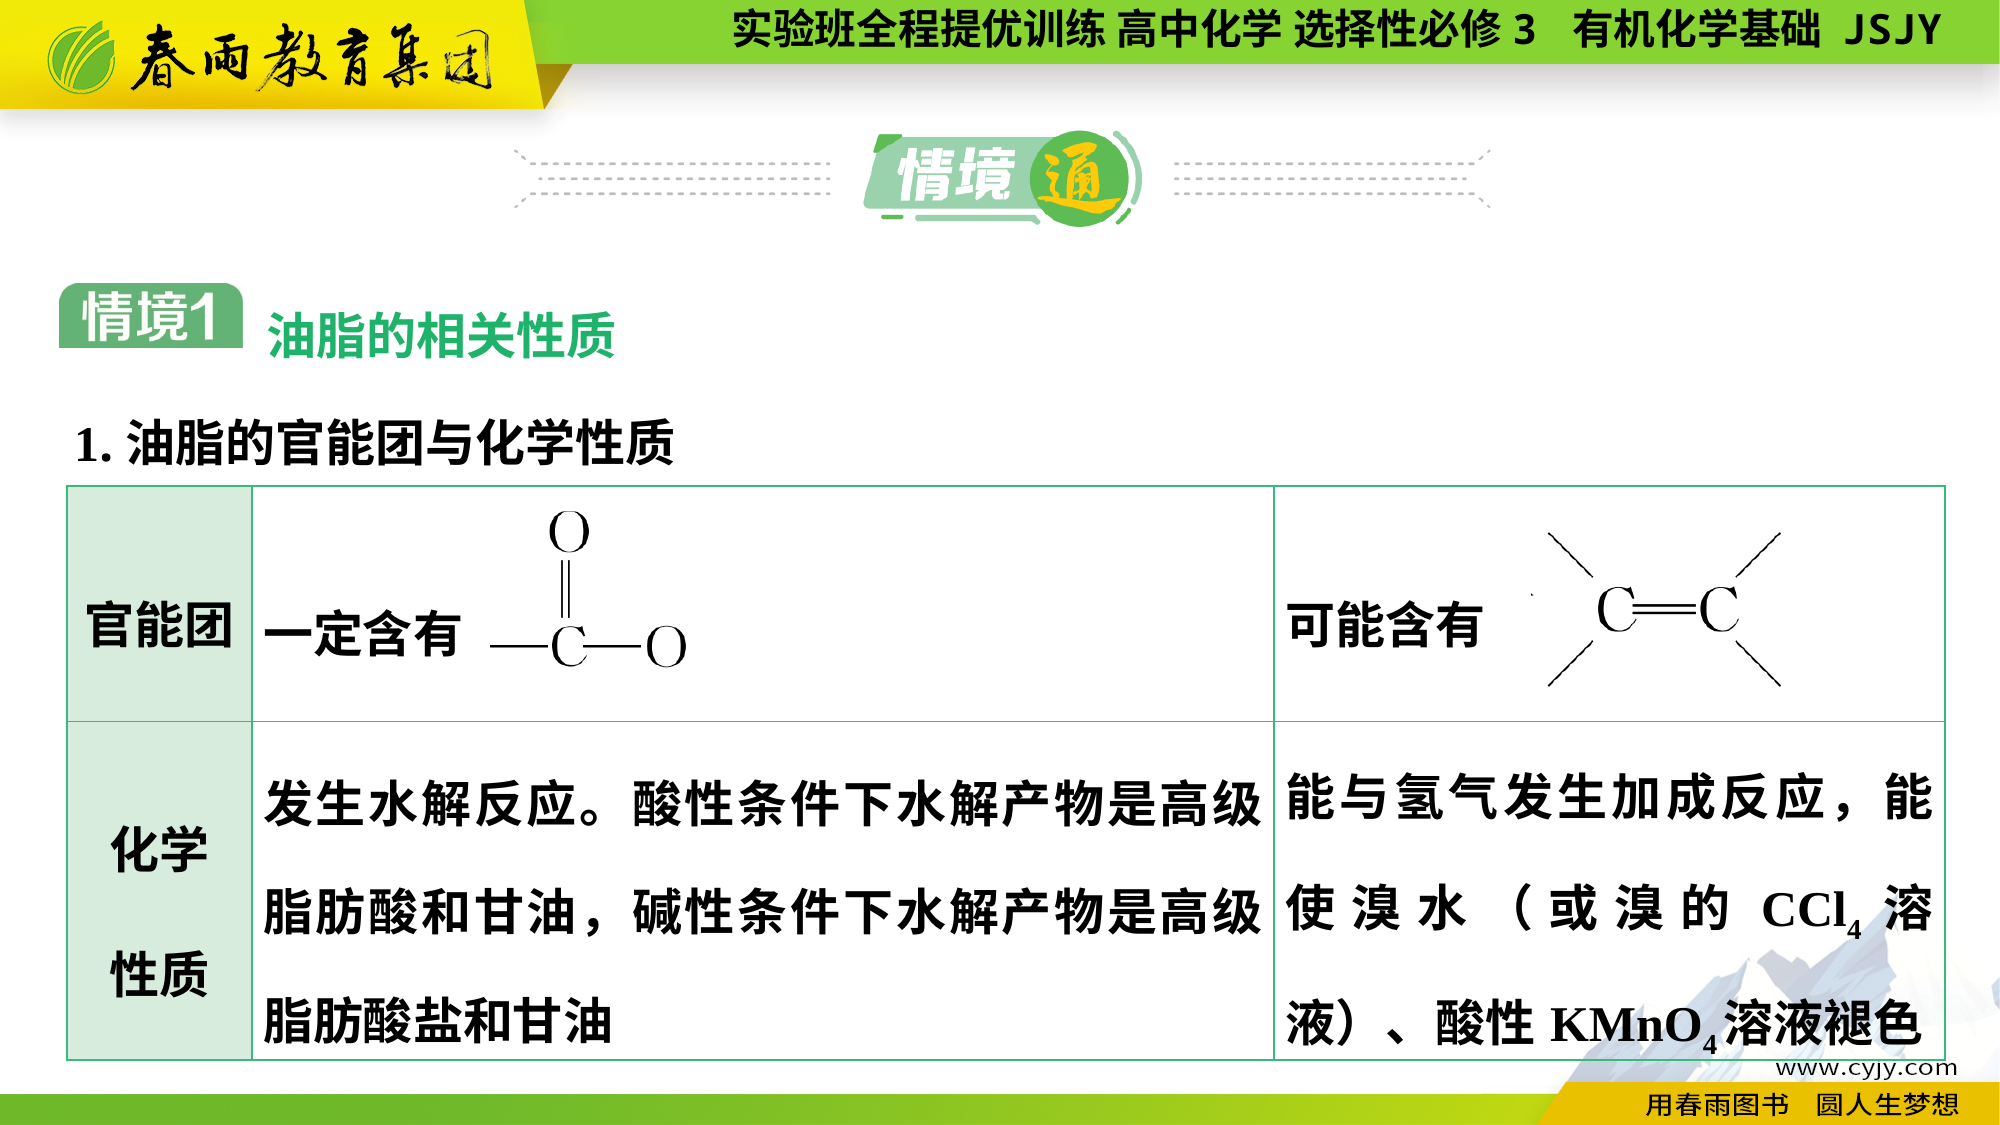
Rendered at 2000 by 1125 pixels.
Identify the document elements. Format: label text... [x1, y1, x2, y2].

table_cell 能与氢气发生加成反应，能使溴水（或溴的CCl4溶液）、酸性KMnO4溶液褪色 [1275, 722, 1944, 1059]
table_header 一定含有 [253, 487, 1273, 721]
list 油脂的相关性质 1.油脂的官能团与化学性质 [59, 267, 1944, 470]
table_header 可能含有 [1275, 487, 1944, 721]
table_header 官能团 [68, 487, 251, 721]
picture [0, 0, 2000, 1125]
table_cell 化学 性质 [68, 722, 251, 1059]
table_cell 发生水解反应。酸性条件下水解产物是高级脂肪酸和甘油，碱性条件下水解产物是高级脂肪酸盐和甘油 [253, 722, 1273, 1059]
